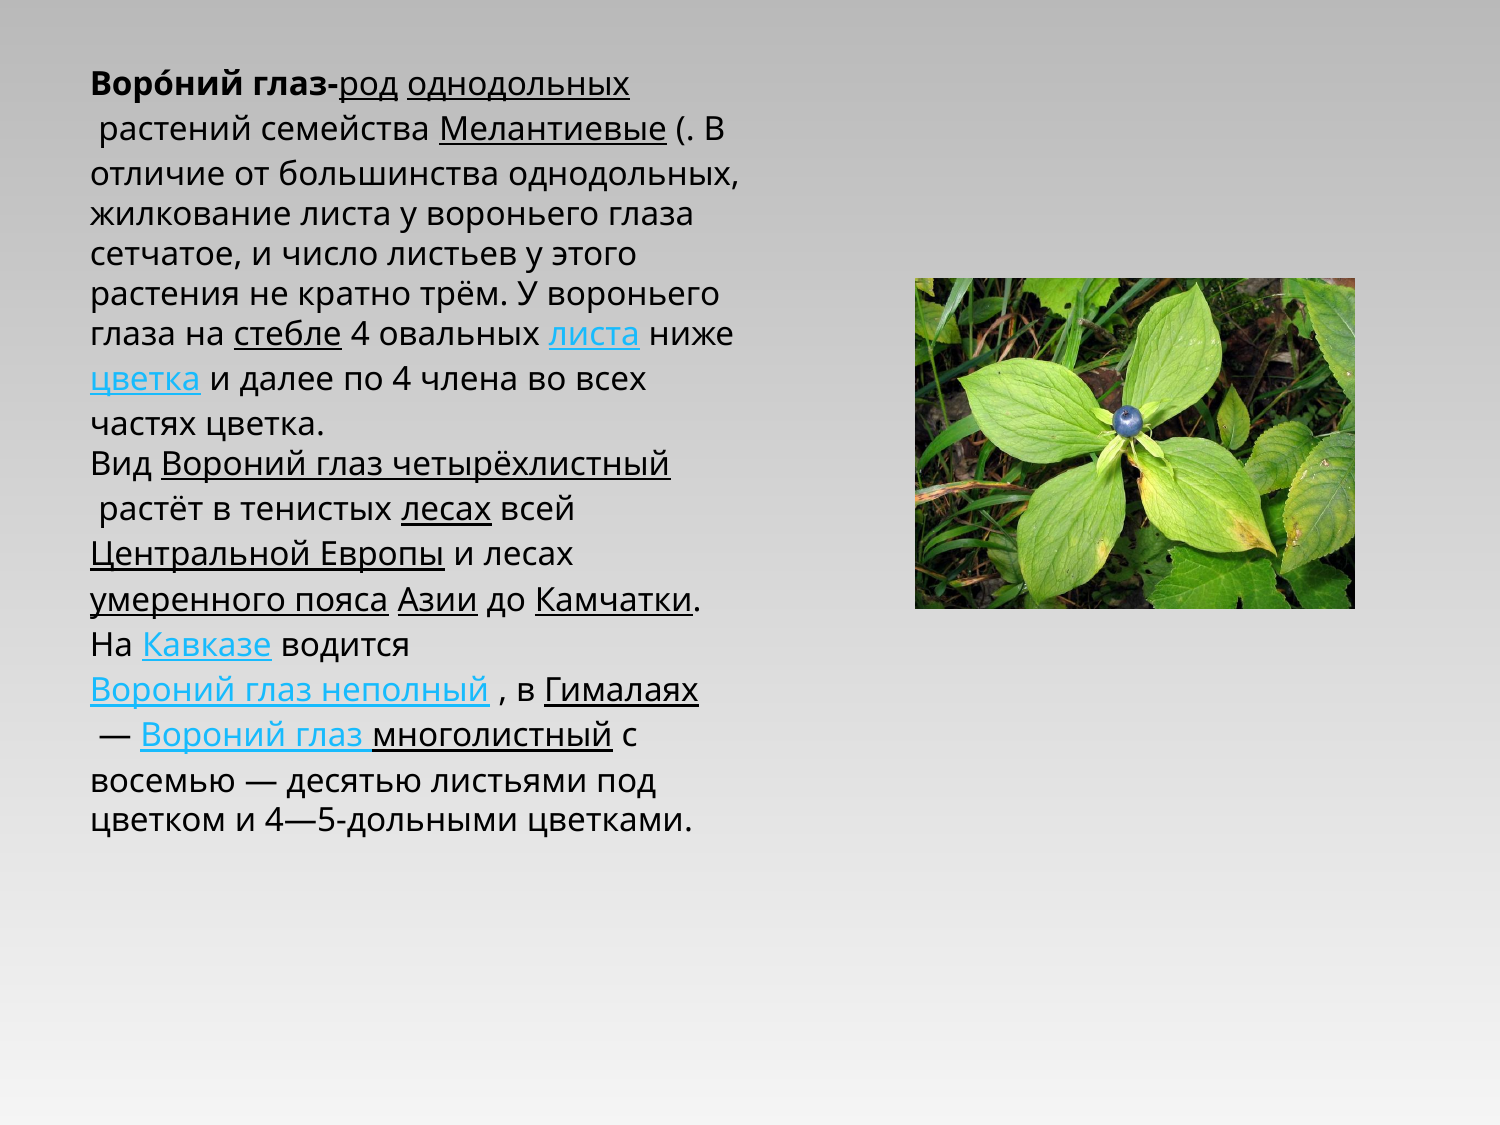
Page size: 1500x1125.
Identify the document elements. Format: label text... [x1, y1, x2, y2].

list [915, 278, 1355, 609]
list Воро́ний глаз-род однодольных растений семейства Мелантиевые (. В отличие от большинства однодольных, жилкование листа у вороньего глаза сетчатое, и число листьев у этого растения не кратно трём. У вороньего глаза на стебле 4 овальных листа ниже цветка и далее по 4 члена во всех частях цветка. Вид Вороний глаз четырёхлистный растёт в тенистых лесах всей Центральной Европы и лесах умеренного пояса Азии до Камчатки. На Кавказе водится Вороний глаз неполный , в Гималаях — Вороний глаз многолистный с восемью — десятью листьями под цветком и 4—5-дольными цветками. [75, 54, 762, 1005]
